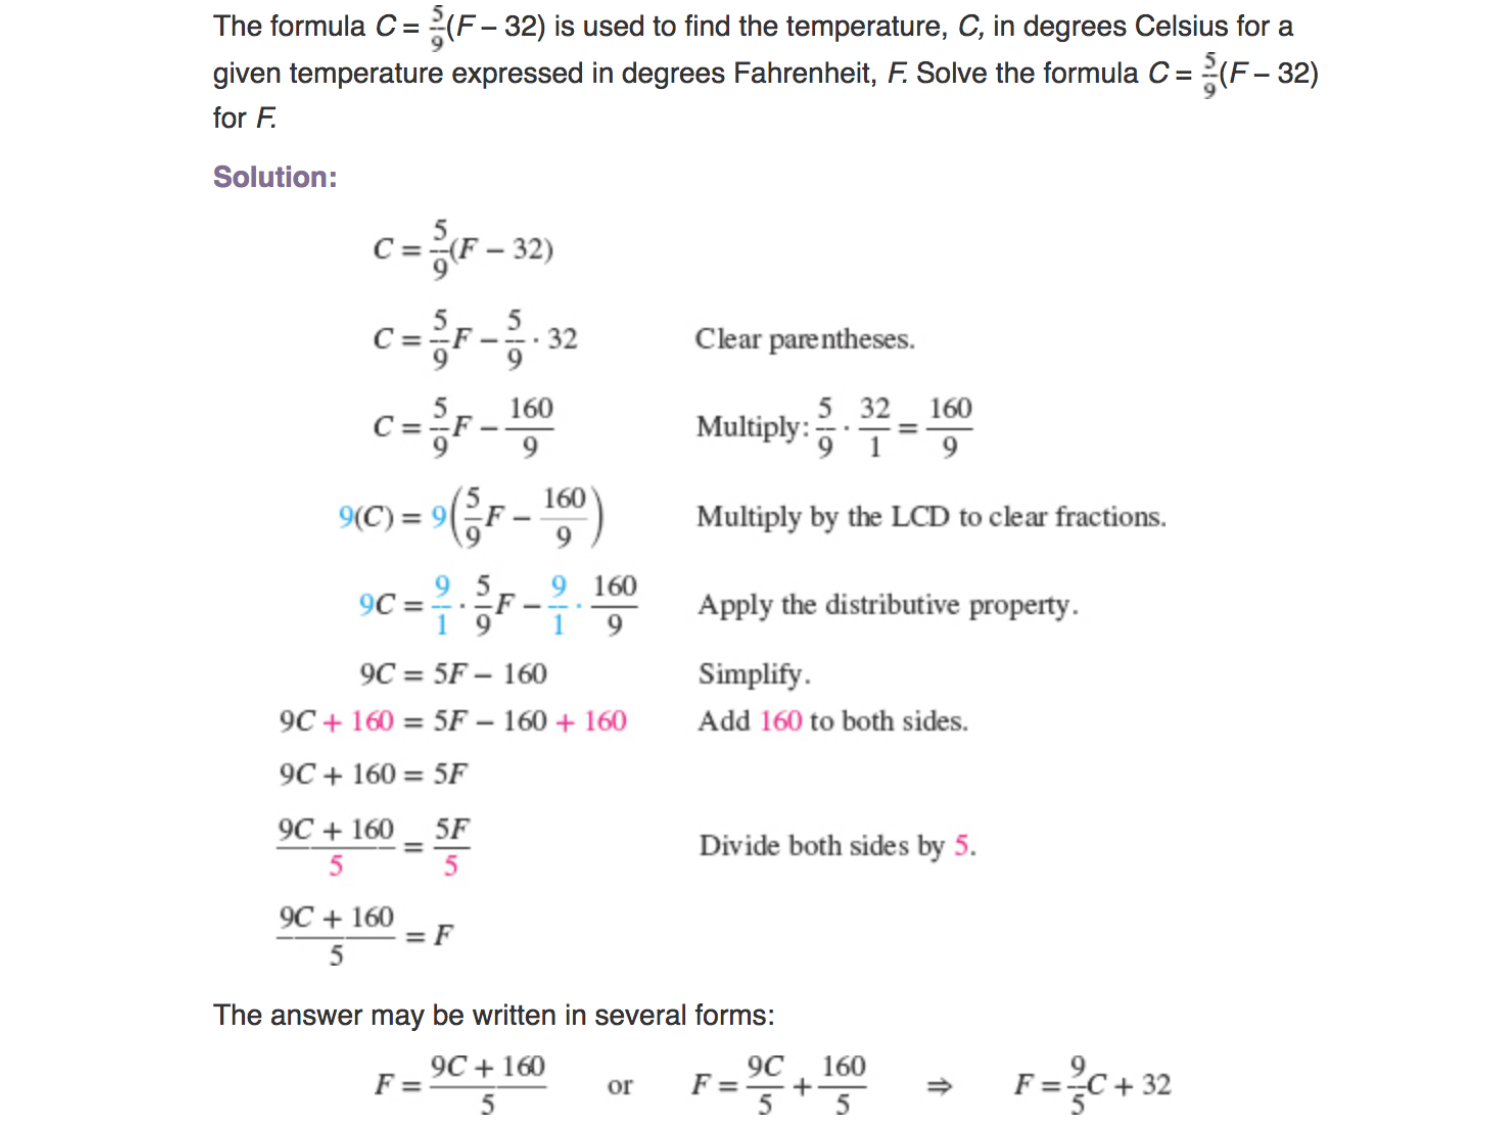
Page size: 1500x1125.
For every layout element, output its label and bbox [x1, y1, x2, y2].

list [0, 0, 1500, 1125]
